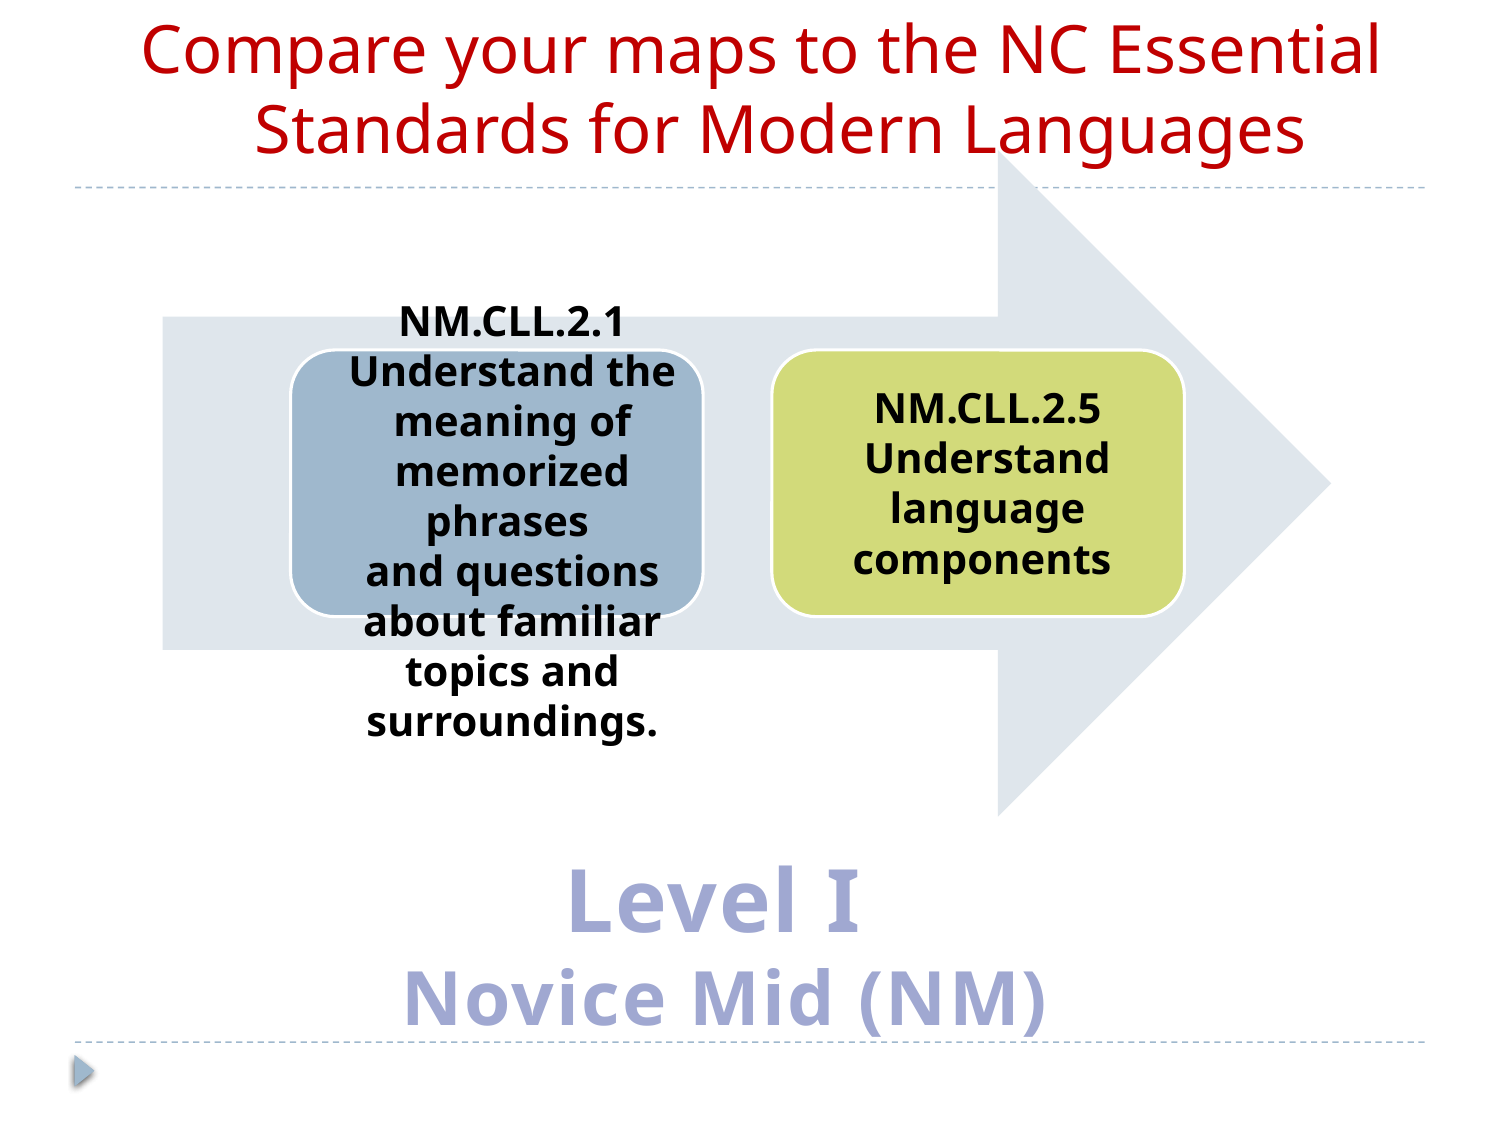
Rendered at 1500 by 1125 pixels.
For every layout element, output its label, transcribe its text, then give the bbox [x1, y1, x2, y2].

text_box Compare your maps to the NC Essential Standards for Modern Languages [75, 0, 1450, 335]
text_box Level I Novice Mid (NM) [150, 837, 1300, 1048]
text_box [49, 149, 1426, 817]
